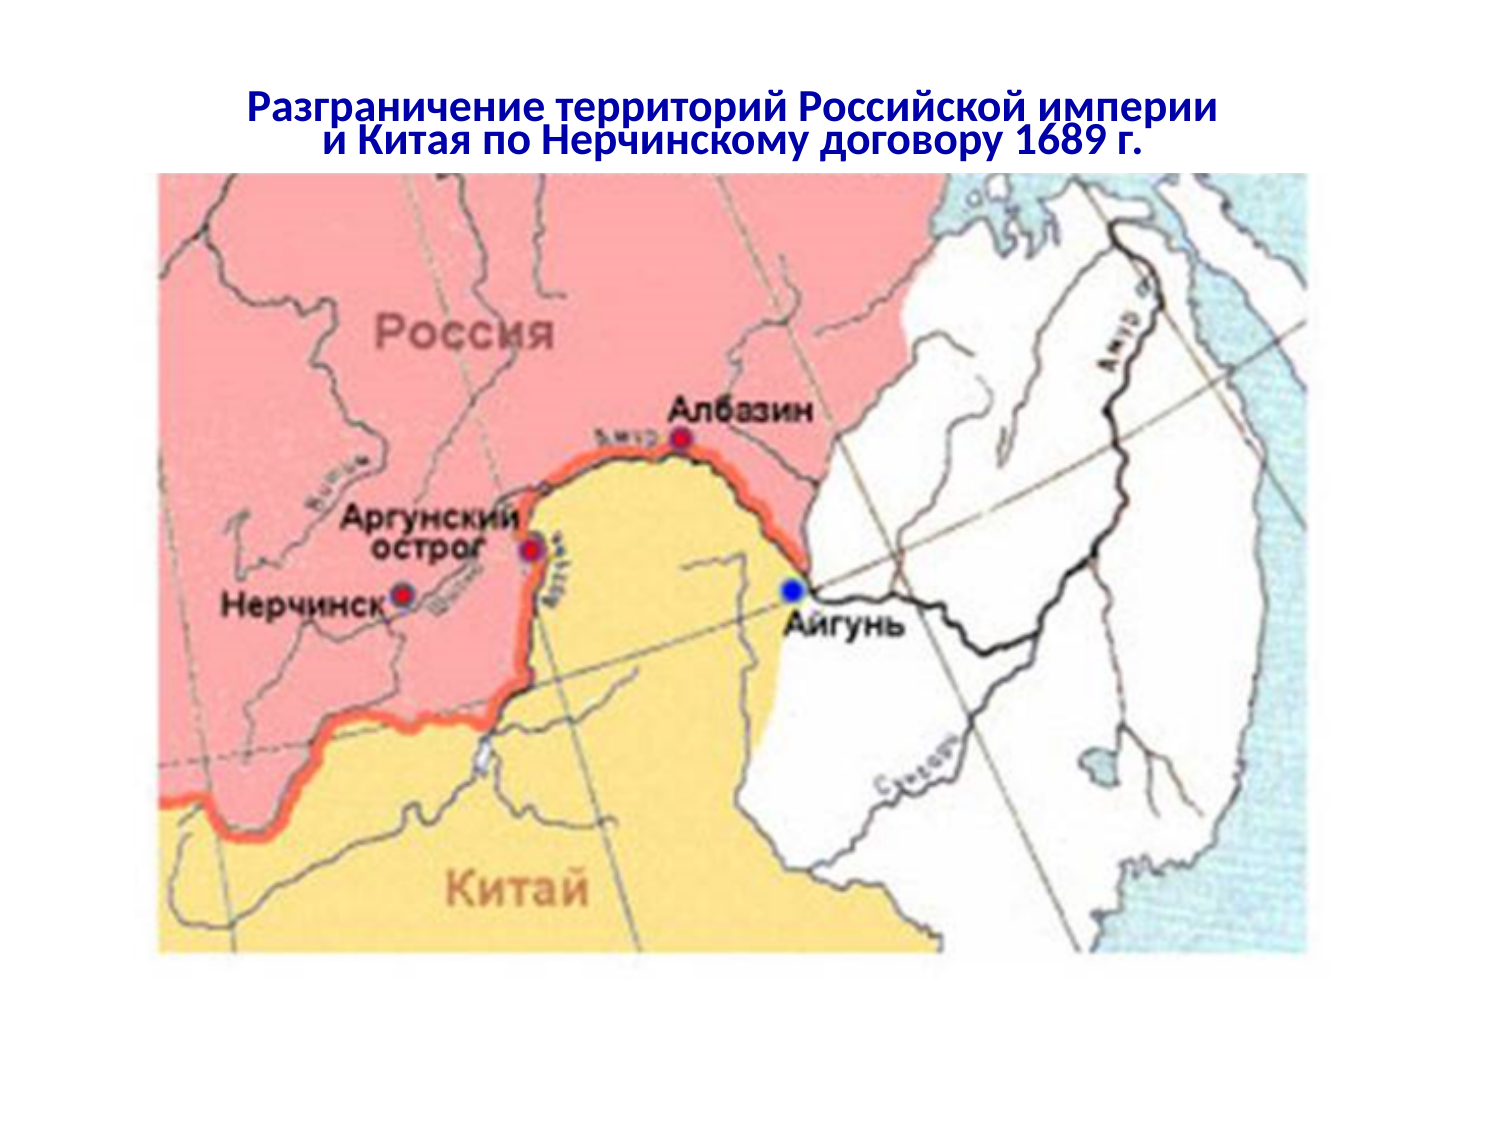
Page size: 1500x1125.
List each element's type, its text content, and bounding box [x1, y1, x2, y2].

text_box Разграничение территорий Российской империи и Китая по Нерчинскому договору 1689 г. [224, 89, 1241, 171]
picture [116, 172, 1350, 1000]
